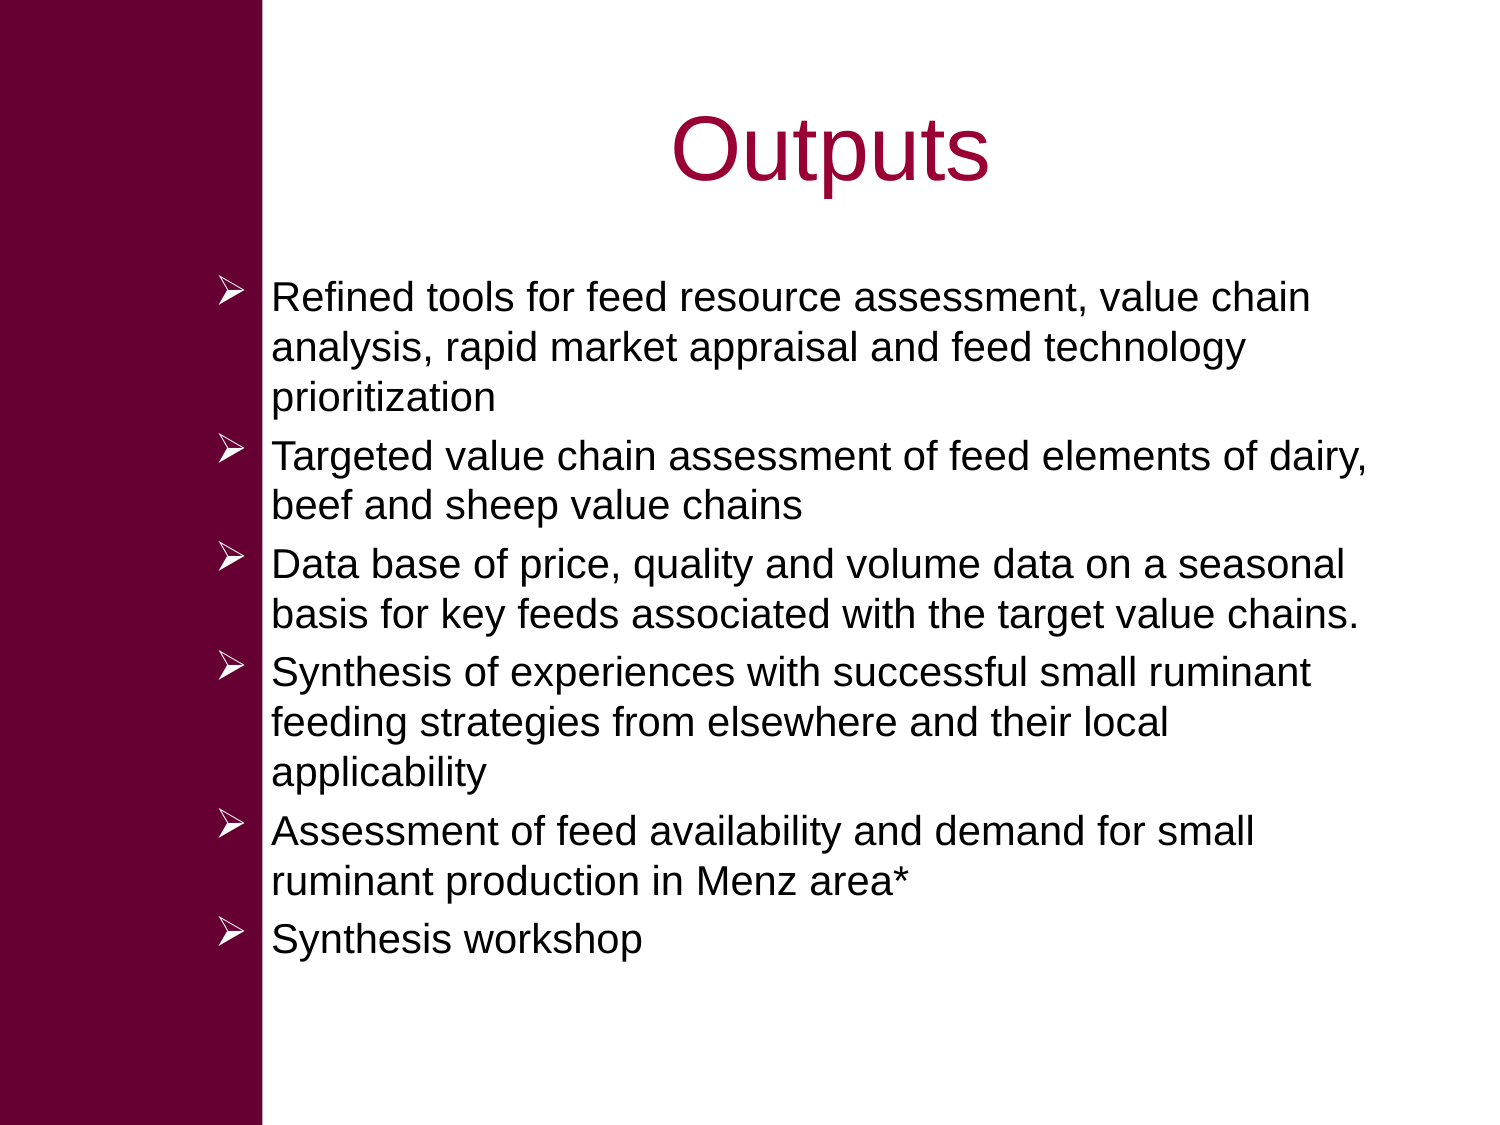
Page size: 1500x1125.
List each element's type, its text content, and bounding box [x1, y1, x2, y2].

title Outputs [274, 49, 1388, 238]
list Refined tools for feed resource assessment, value chain analysis, rapid market appraisal and feed technology prioritization Targeted value chain assessment of feed elements of dairy, beef and sheep value chains Data base of price, quality and volume data on a seasonal basis for key feeds associated with the target value chains. Synthesis of experiences with successful small ruminant feeding strategies from elsewhere and their local applicability Assessment of feed availability and demand for small ruminant production in Menz area* Synthesis workshop [199, 262, 1401, 1088]
